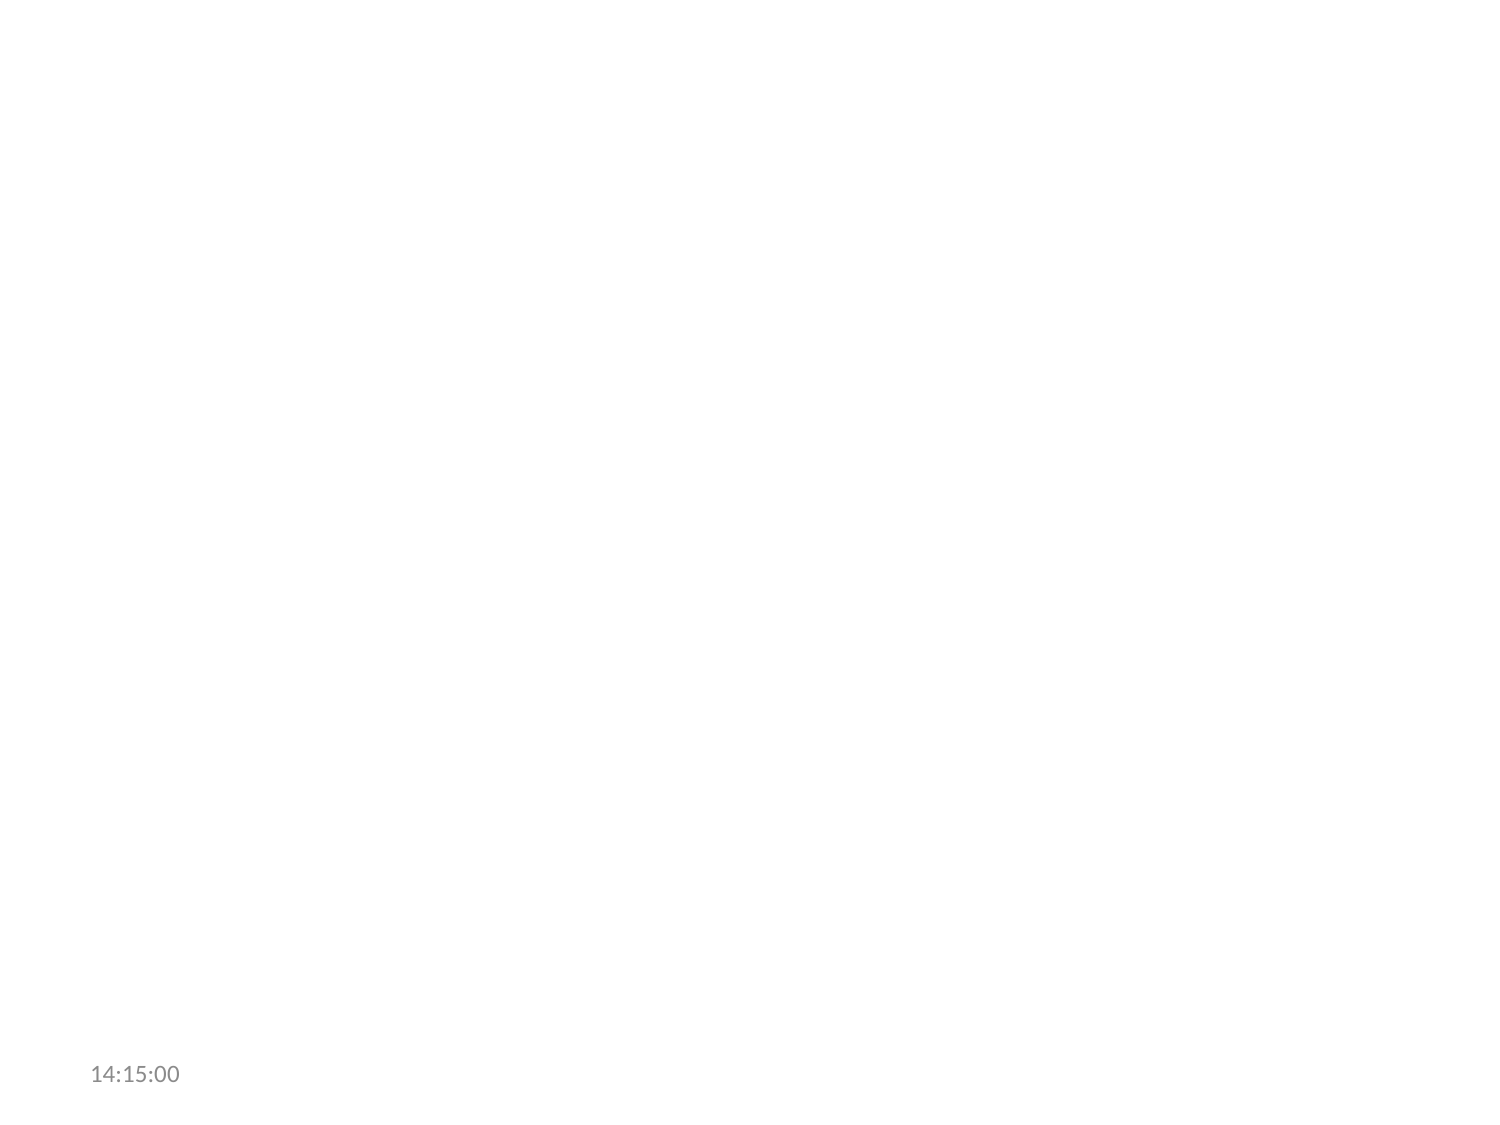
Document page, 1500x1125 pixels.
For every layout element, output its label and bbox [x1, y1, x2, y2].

slide_number [75, 1042, 425, 1103]
